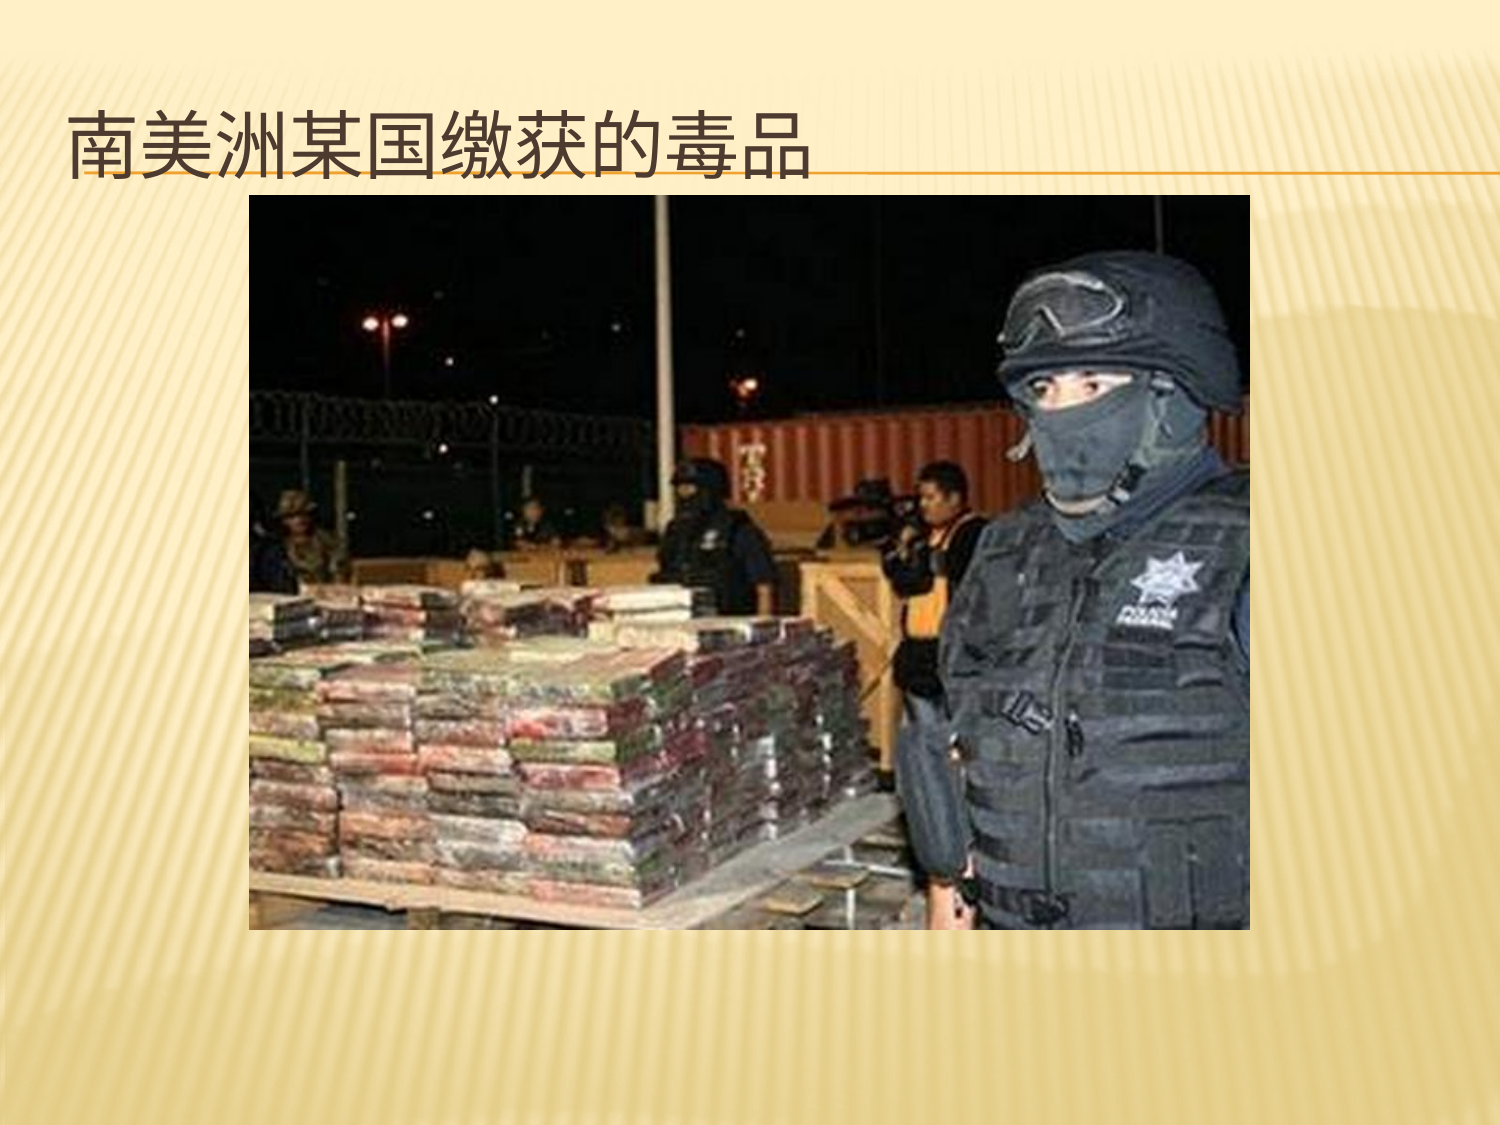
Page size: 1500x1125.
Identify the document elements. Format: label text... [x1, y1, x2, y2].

title 南美洲某国缴获的毒品 [50, 75, 1475, 213]
picture [249, 194, 1251, 930]
